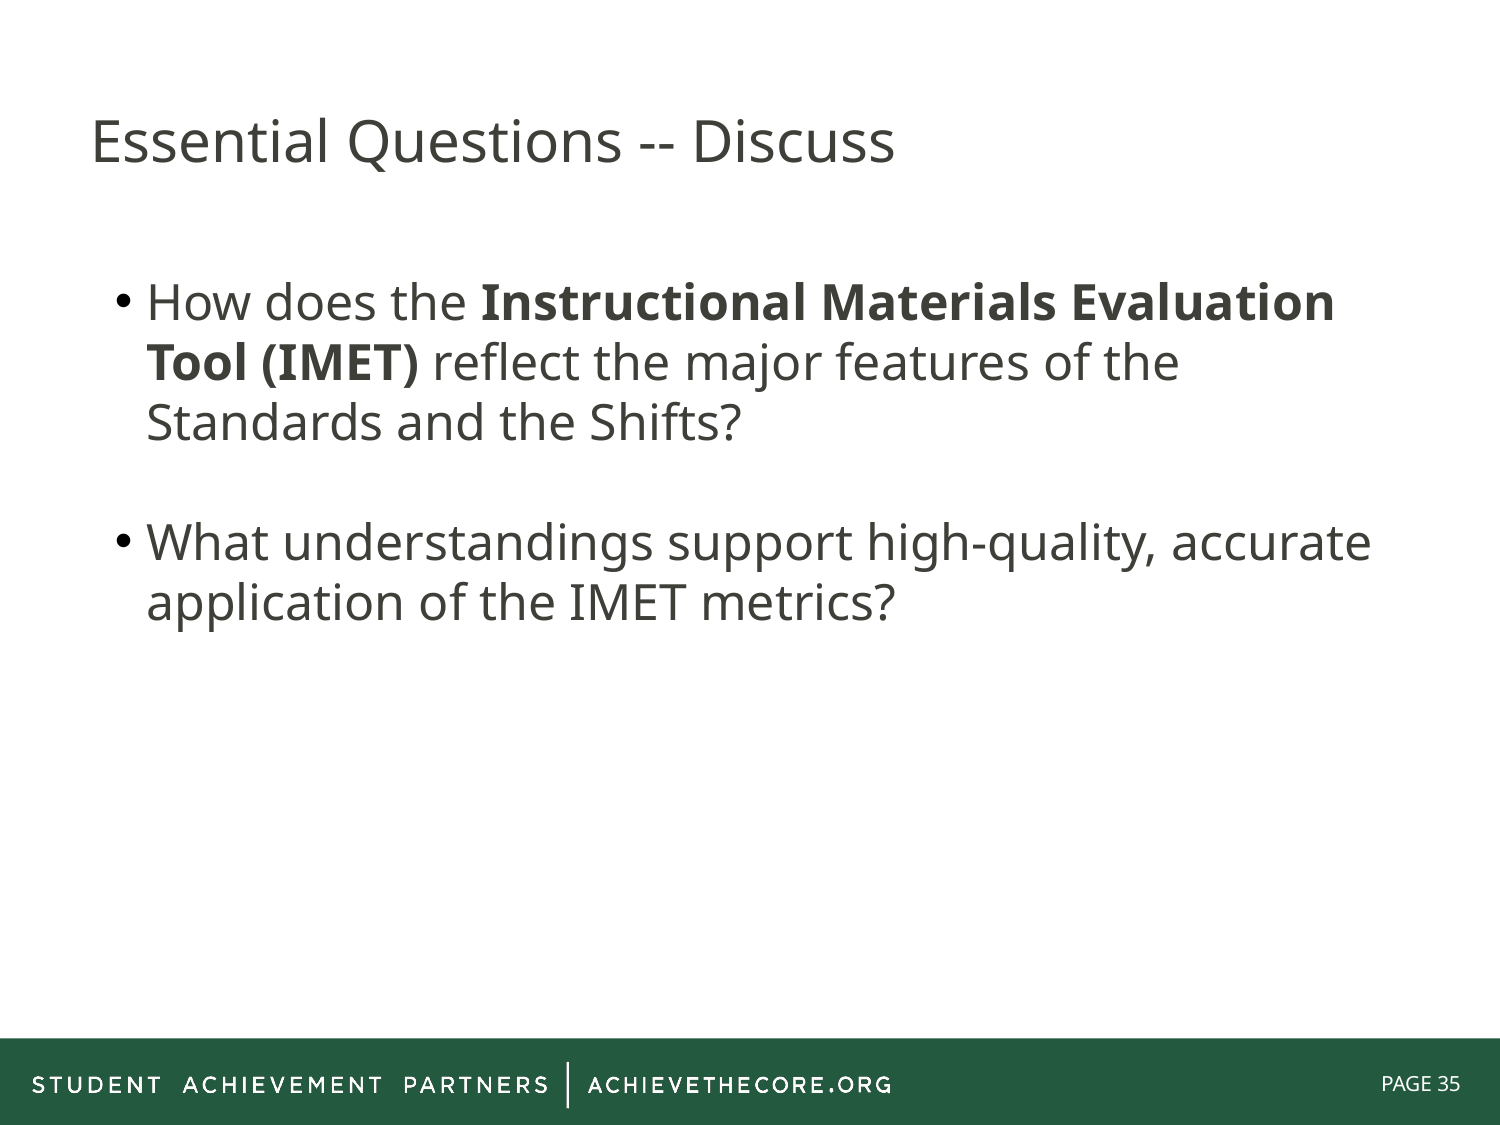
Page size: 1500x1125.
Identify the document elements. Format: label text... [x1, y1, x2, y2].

picture [12, 1055, 911, 1112]
title Essential Questions -- Discuss [75, 45, 1425, 233]
list How does the Instructional Materials Evaluation Tool (IMET) reflect the major features of the Standards and the Shifts? What understandings support high-quality, accurate application of the IMET metrics? [75, 262, 1425, 1005]
